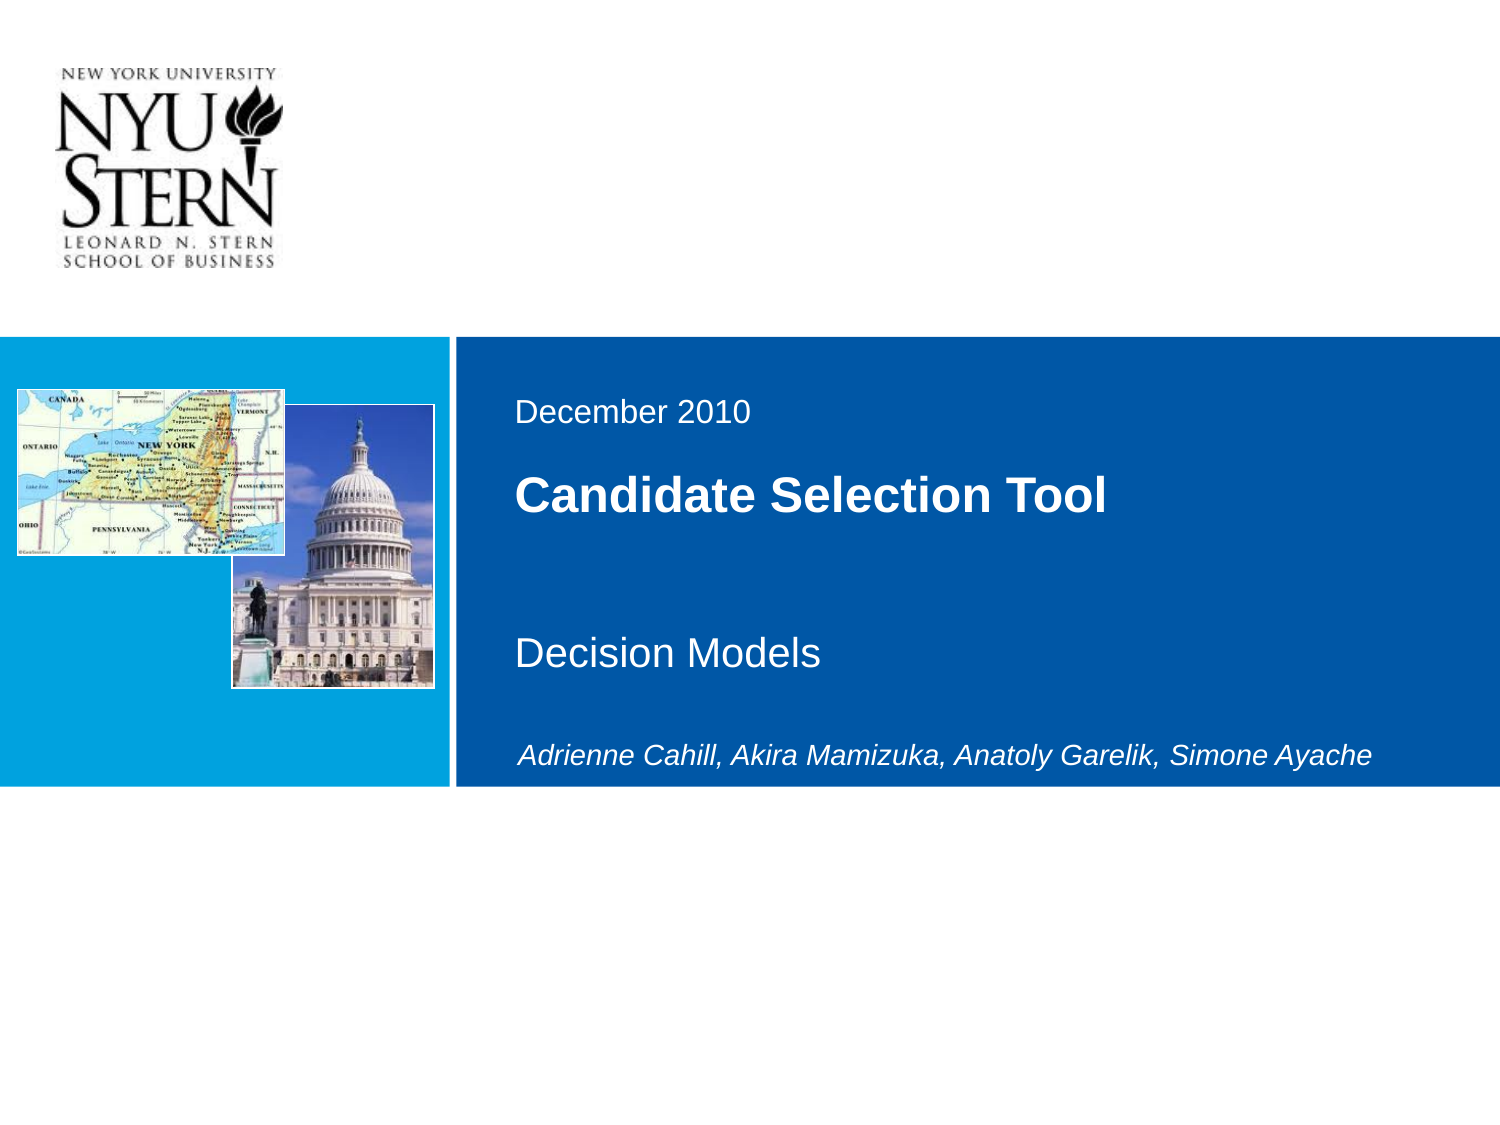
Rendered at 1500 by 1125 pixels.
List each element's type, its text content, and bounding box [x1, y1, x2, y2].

picture [55, 68, 283, 268]
picture [18, 390, 434, 688]
text_box Adrienne Cahill, Akira Mamizuka, Anatoly Garelik, Simone Ayache [518, 736, 1500, 772]
title Candidate Selection Tool Decision Models [514, 468, 1404, 607]
subtitle December 2010 [514, 389, 1130, 459]
